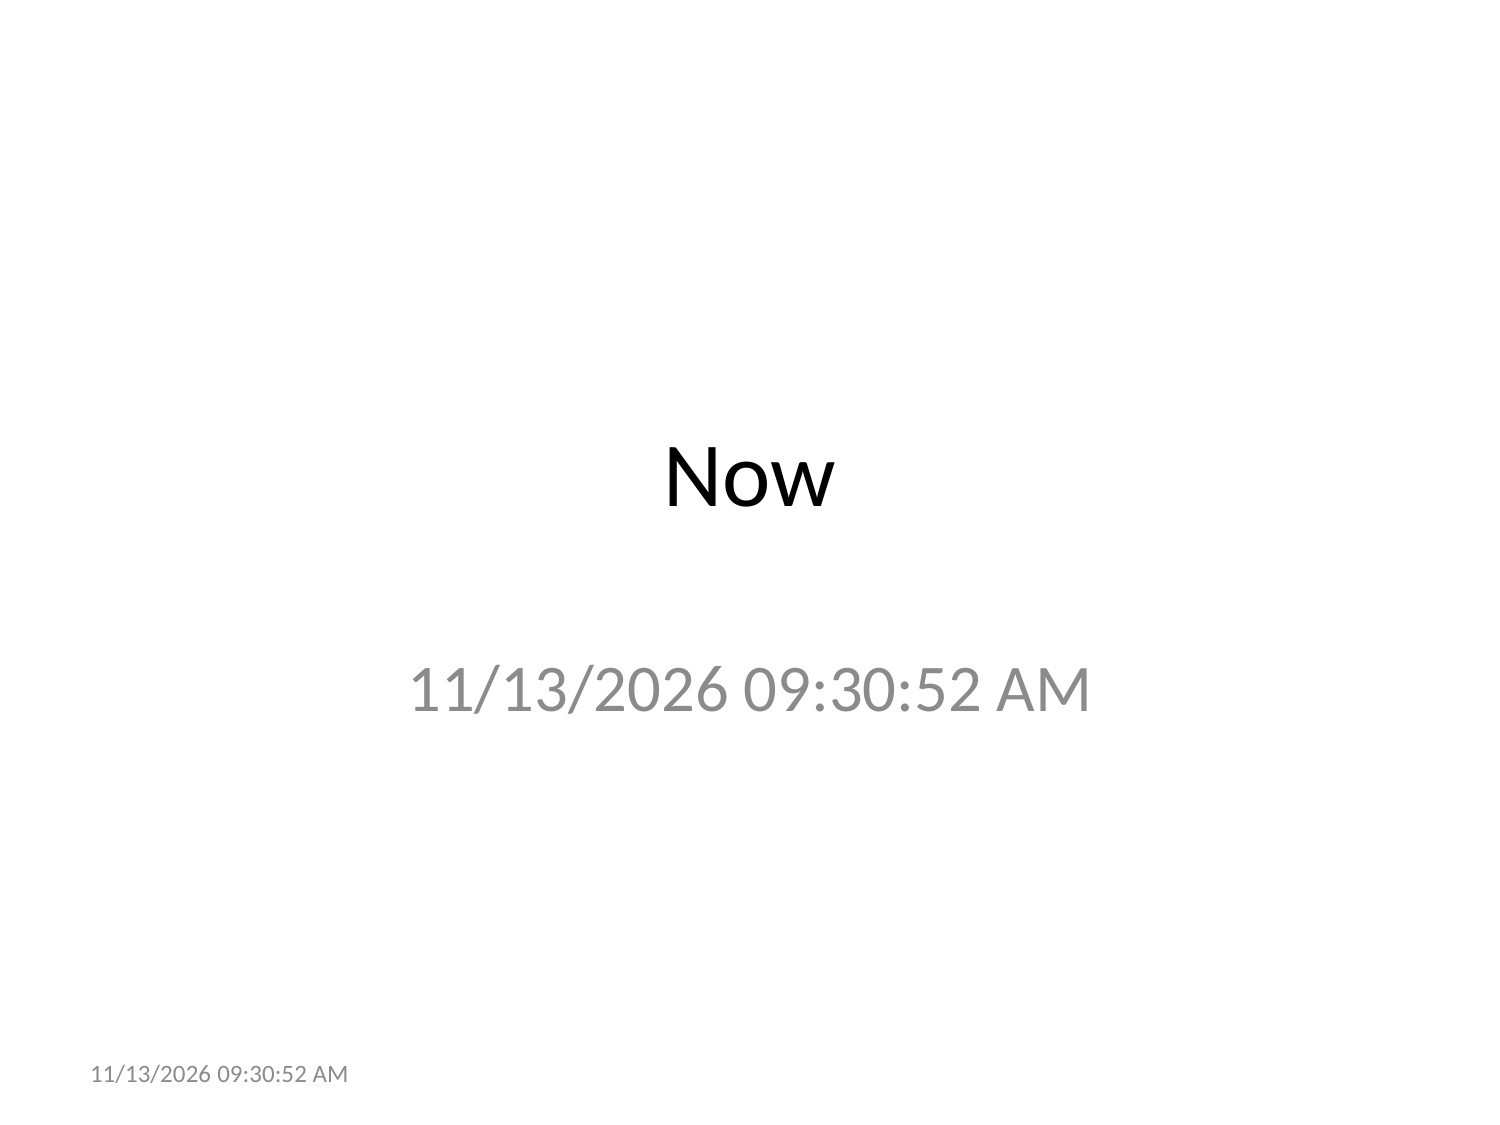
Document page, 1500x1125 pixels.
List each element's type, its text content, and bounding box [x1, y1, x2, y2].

subtitle 2011-12-19 10:20:04 AM [225, 637, 1275, 925]
title Now [112, 349, 1388, 591]
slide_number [75, 1042, 425, 1103]
